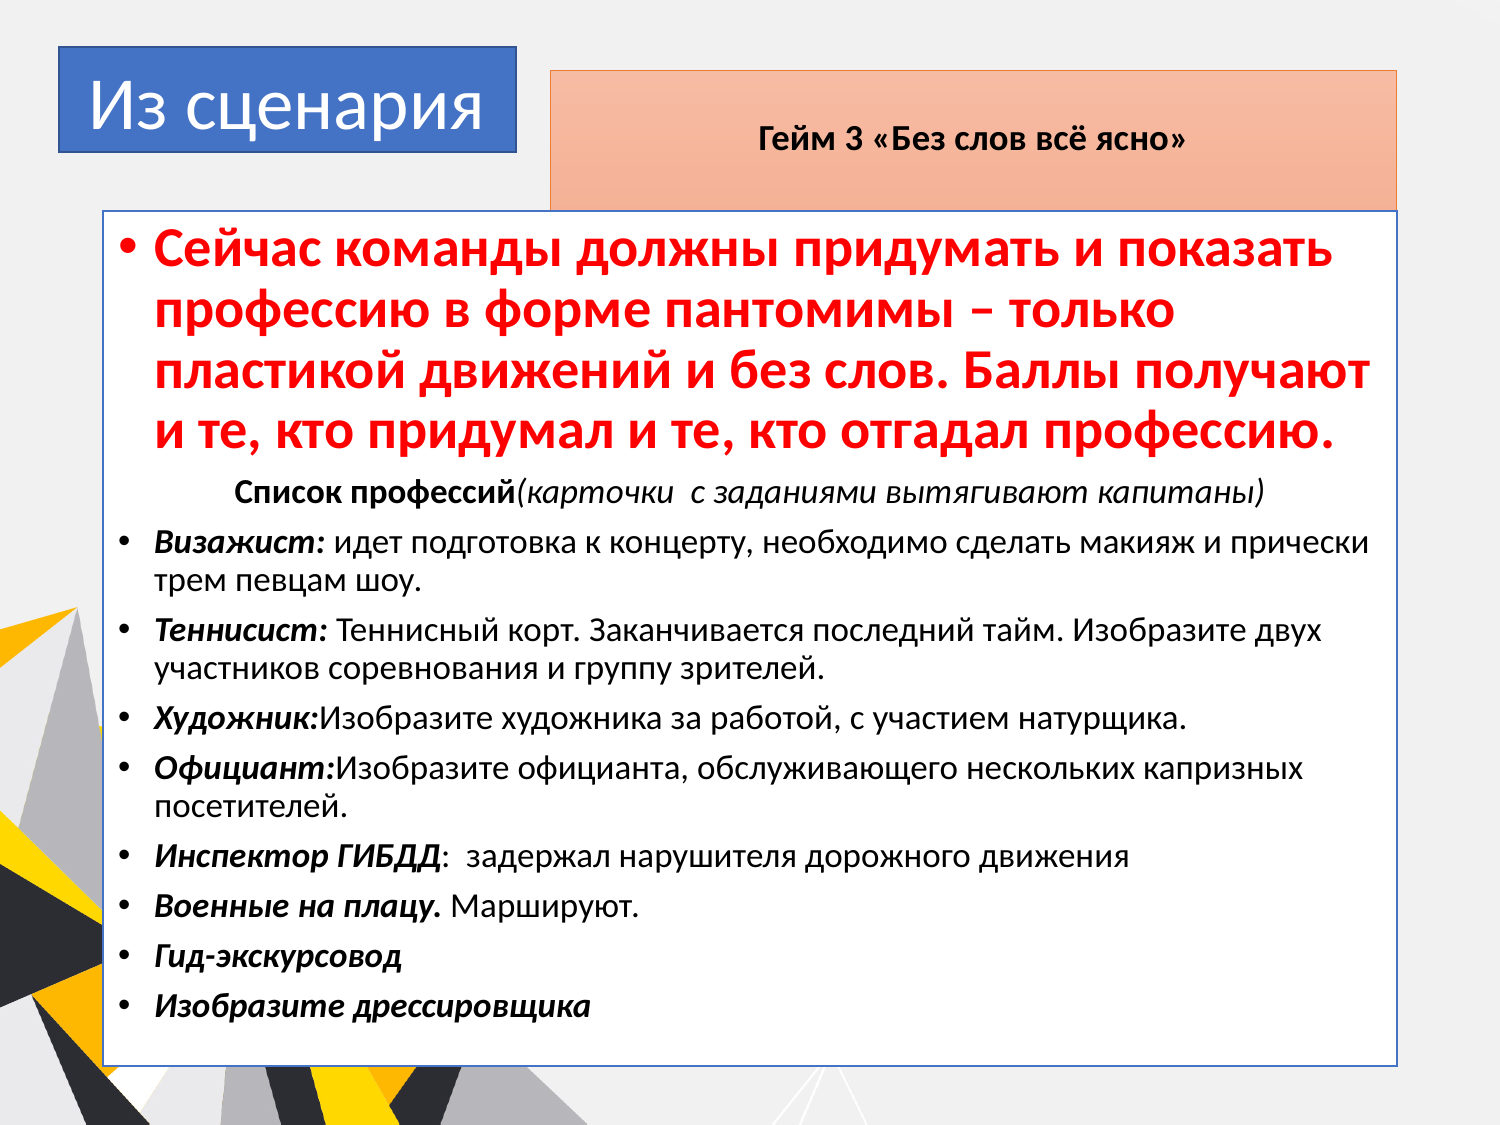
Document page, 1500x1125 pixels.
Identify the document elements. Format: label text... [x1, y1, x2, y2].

text_box Из сценария [58, 46, 517, 153]
list Сейчас команды должны придумать и показать профессию в форме пантомимы – только пластикой движений и без слов. Баллы получают и те, кто придумал и те, кто отгадал профессию. Список профессий(карточки с заданиями вытягивают капитаны) Визажист: идет подготовка к концерту, необходимо сделать макияж и прически трем певцам шоу. Теннисист: Теннисный корт. Заканчивается последний тайм. Изобразите двух участников соревнования и группу зрителей. Художник:Изобразите художника за работой, с участием натурщика. Официант:Изобразите официанта, обслуживающего нескольких капризных посетителей. Инспектор ГИБДД: задержал нарушителя дорожного движения Военные на плацу. Маршируют. Гид-экскурсовод Изобразите дрессировщика [102, 210, 1398, 1067]
title Гейм 3 «Без слов всё ясно» [550, 70, 1397, 210]
picture [0, 0, 1500, 1125]
